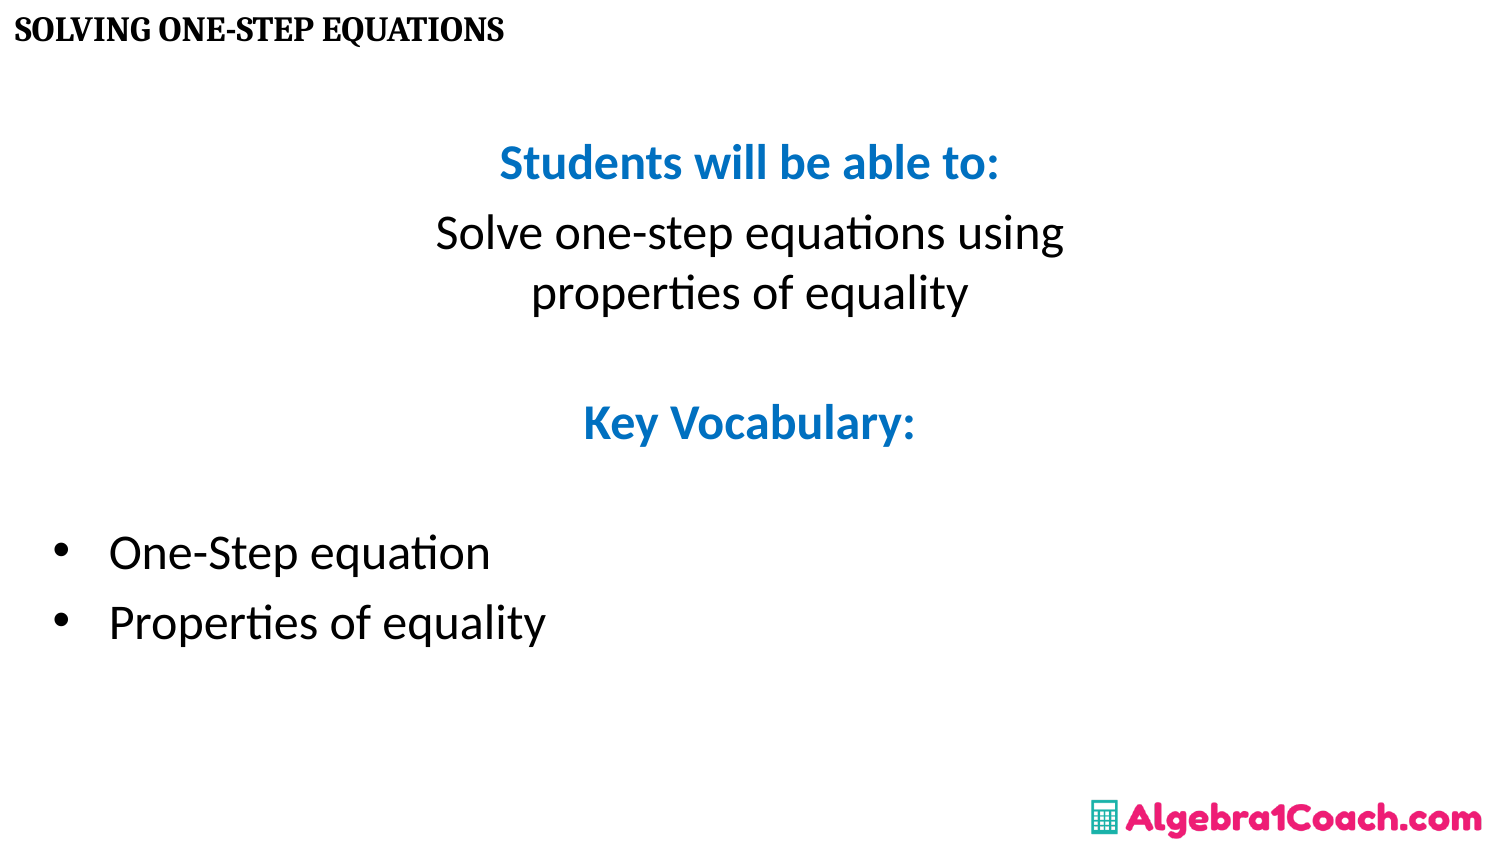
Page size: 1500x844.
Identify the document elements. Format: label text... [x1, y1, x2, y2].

title SOLVING ONE-STEP EQUATIONS [0, 0, 550, 57]
picture [1074, 795, 1492, 844]
list Students will be able to: Solve one-step equations using properties of equality Key Vocabulary: One-Step equation Properties of equality [37, 121, 1463, 747]
